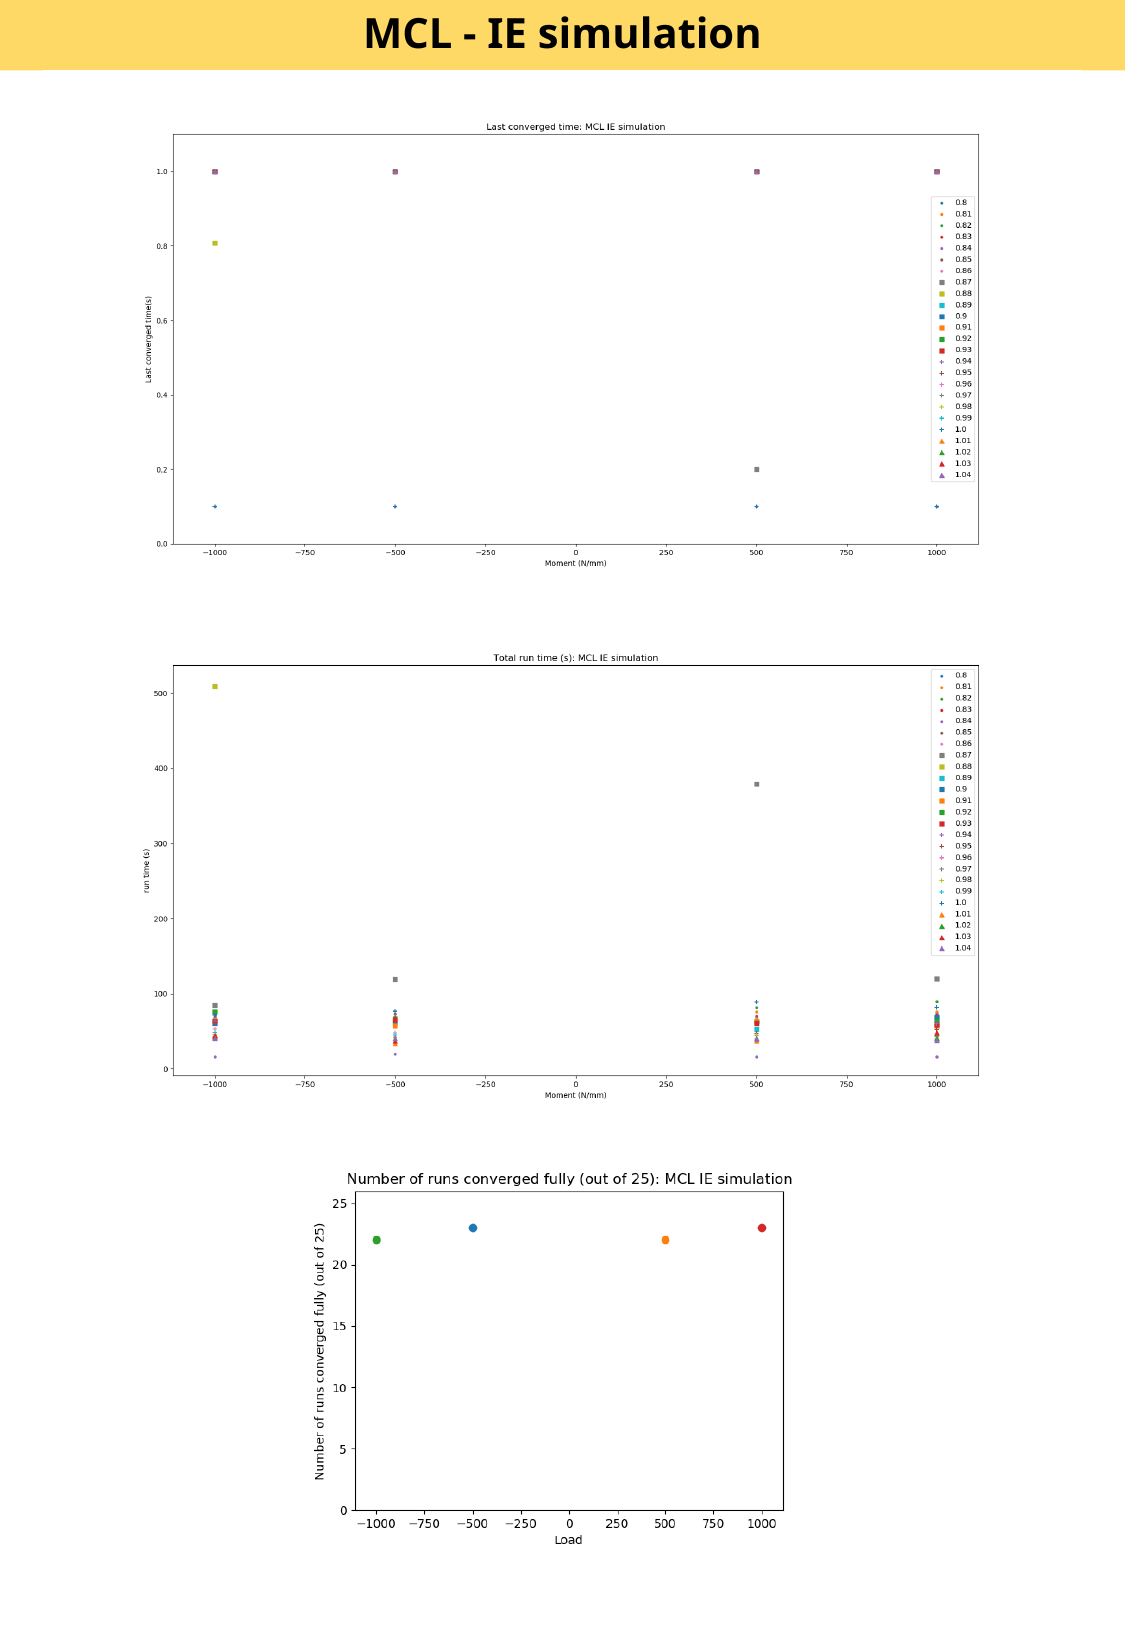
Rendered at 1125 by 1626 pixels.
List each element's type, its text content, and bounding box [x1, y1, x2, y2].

picture [286, 1141, 839, 1555]
picture [43, 70, 1082, 1134]
text_box MCL - IE simulation [0, 0, 1125, 71]
